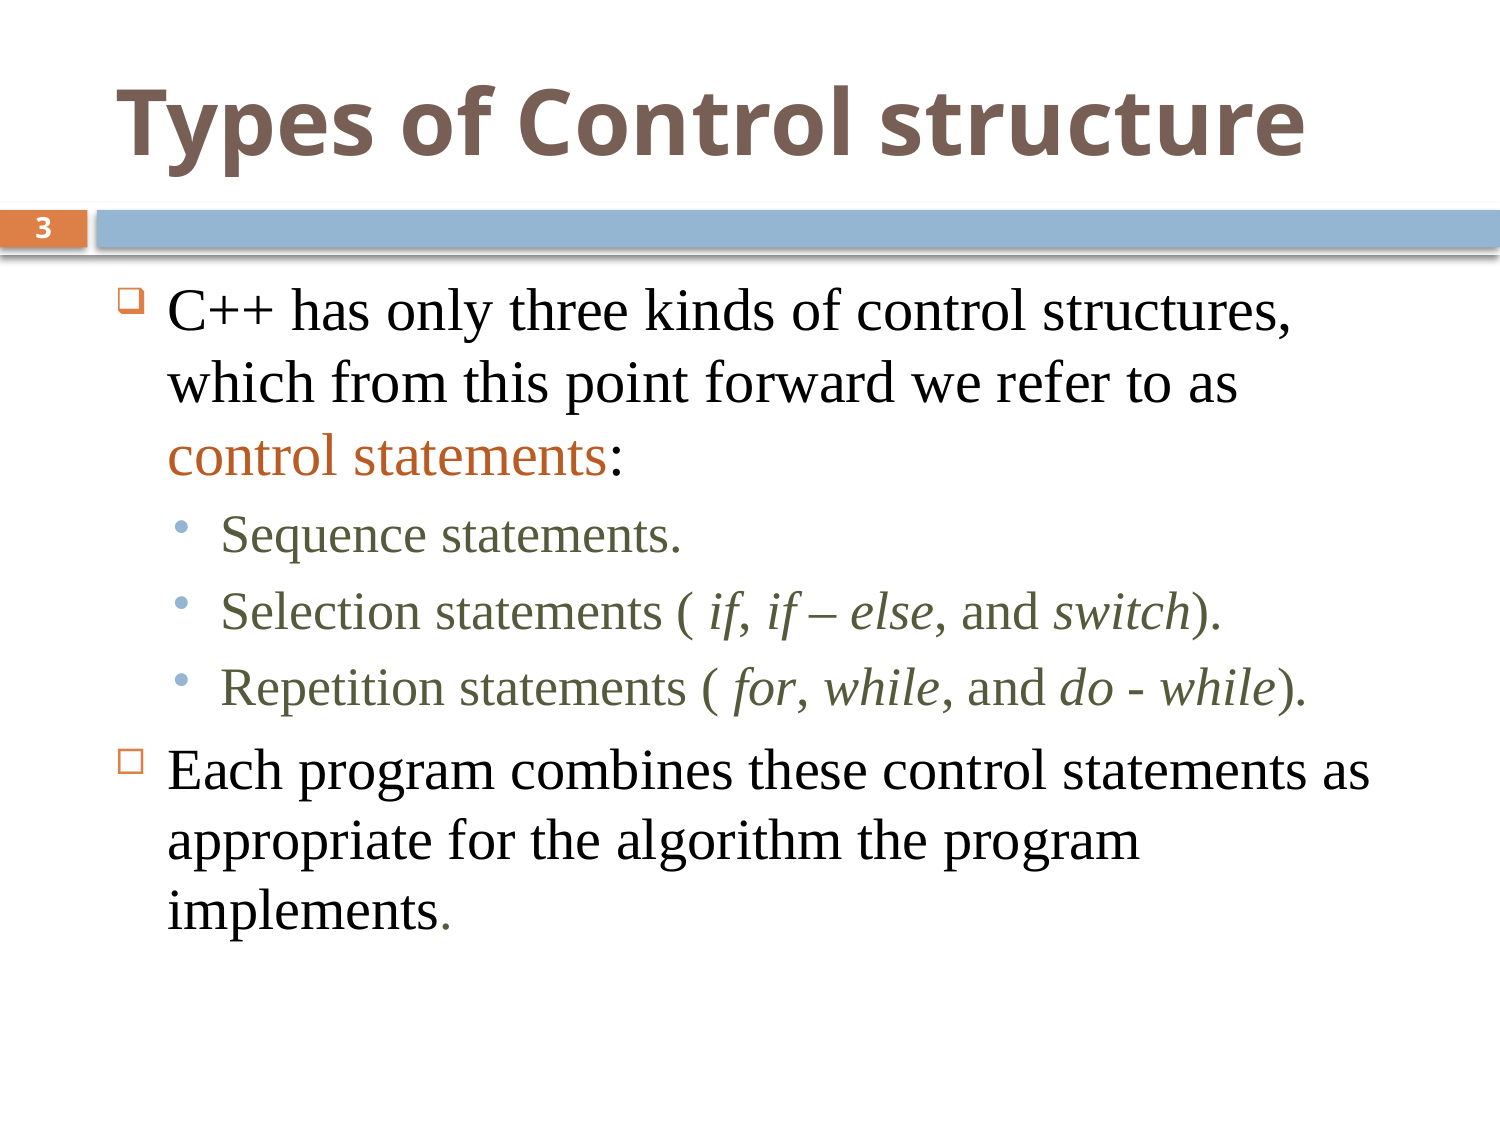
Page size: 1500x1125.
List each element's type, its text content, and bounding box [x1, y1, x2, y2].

slide_number 3 [0, 208, 88, 249]
list C++ has only three kinds of control structures, which from this point forward we refer to as control statements: Sequence statements. Selection statements ( if, if – else, and switch). Repetition statements ( for, while, and do - while). Each program combines these control statements as appropriate for the algorithm the program implements. [100, 262, 1438, 1000]
title Types of Control structure [100, 37, 1438, 200]
